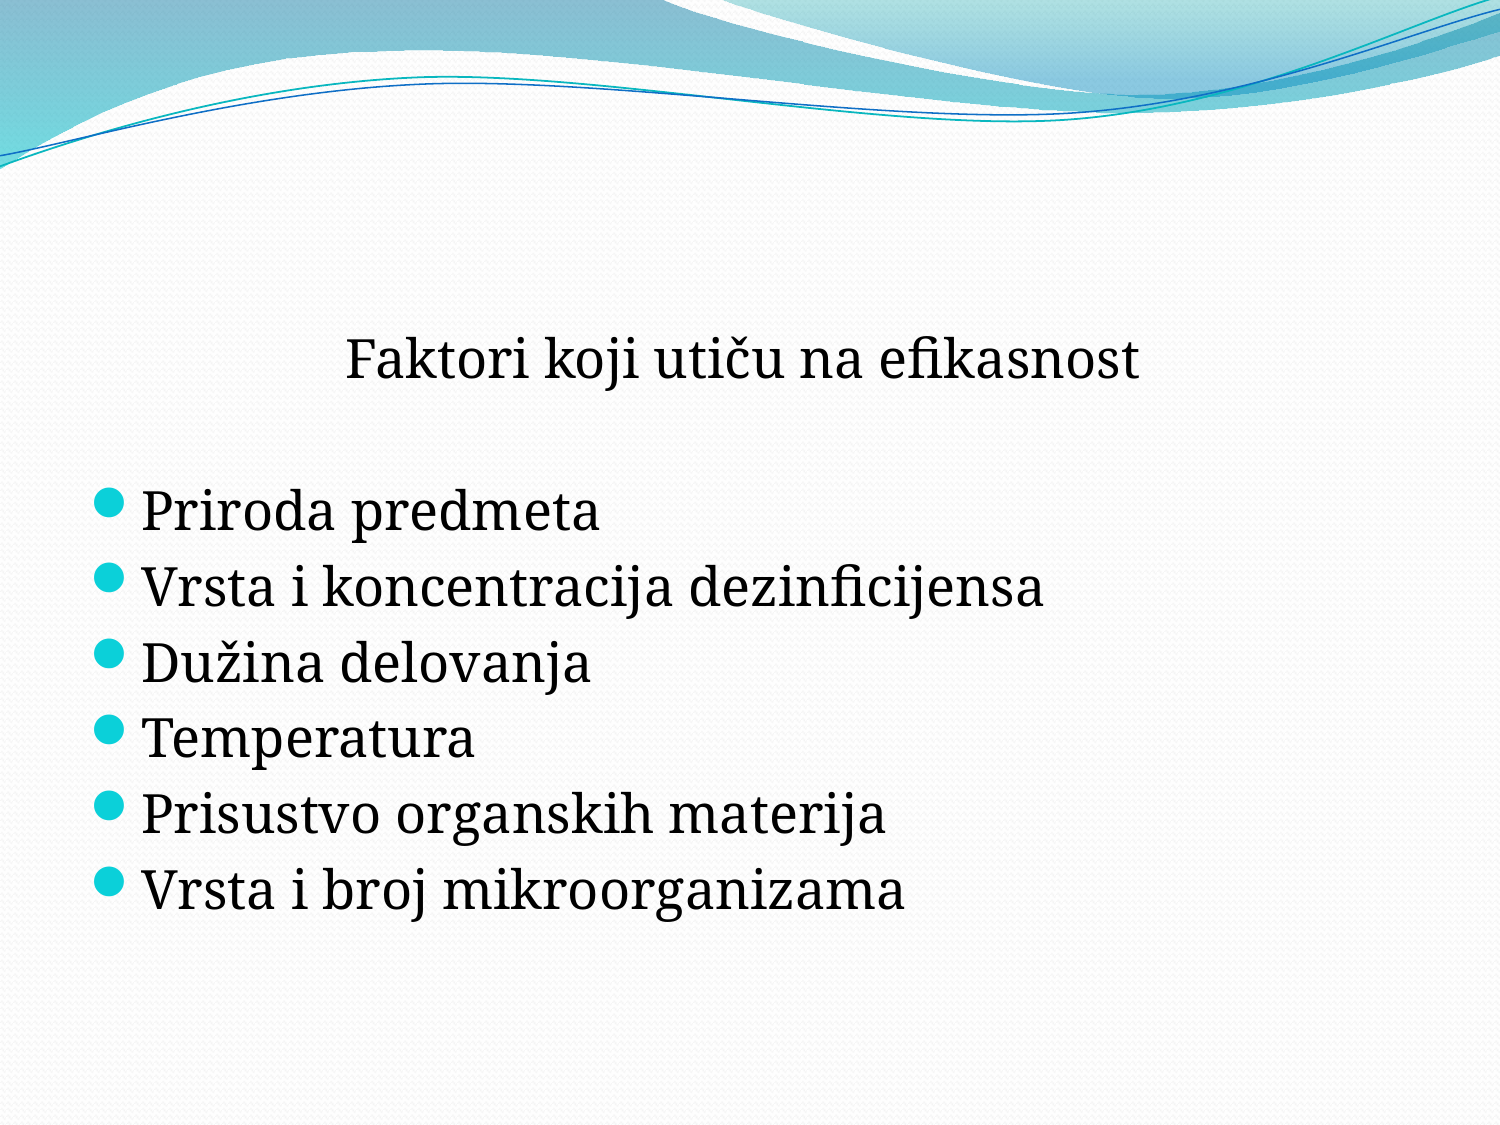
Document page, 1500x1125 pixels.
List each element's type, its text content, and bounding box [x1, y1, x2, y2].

list Faktori koji utiču na efikasnost Priroda predmeta Vrsta i koncentracija dezinficijensa Dužina delovanja Temperatura Prisustvo organskih materija Vrsta i broj mikroorganizama [75, 317, 1425, 1038]
